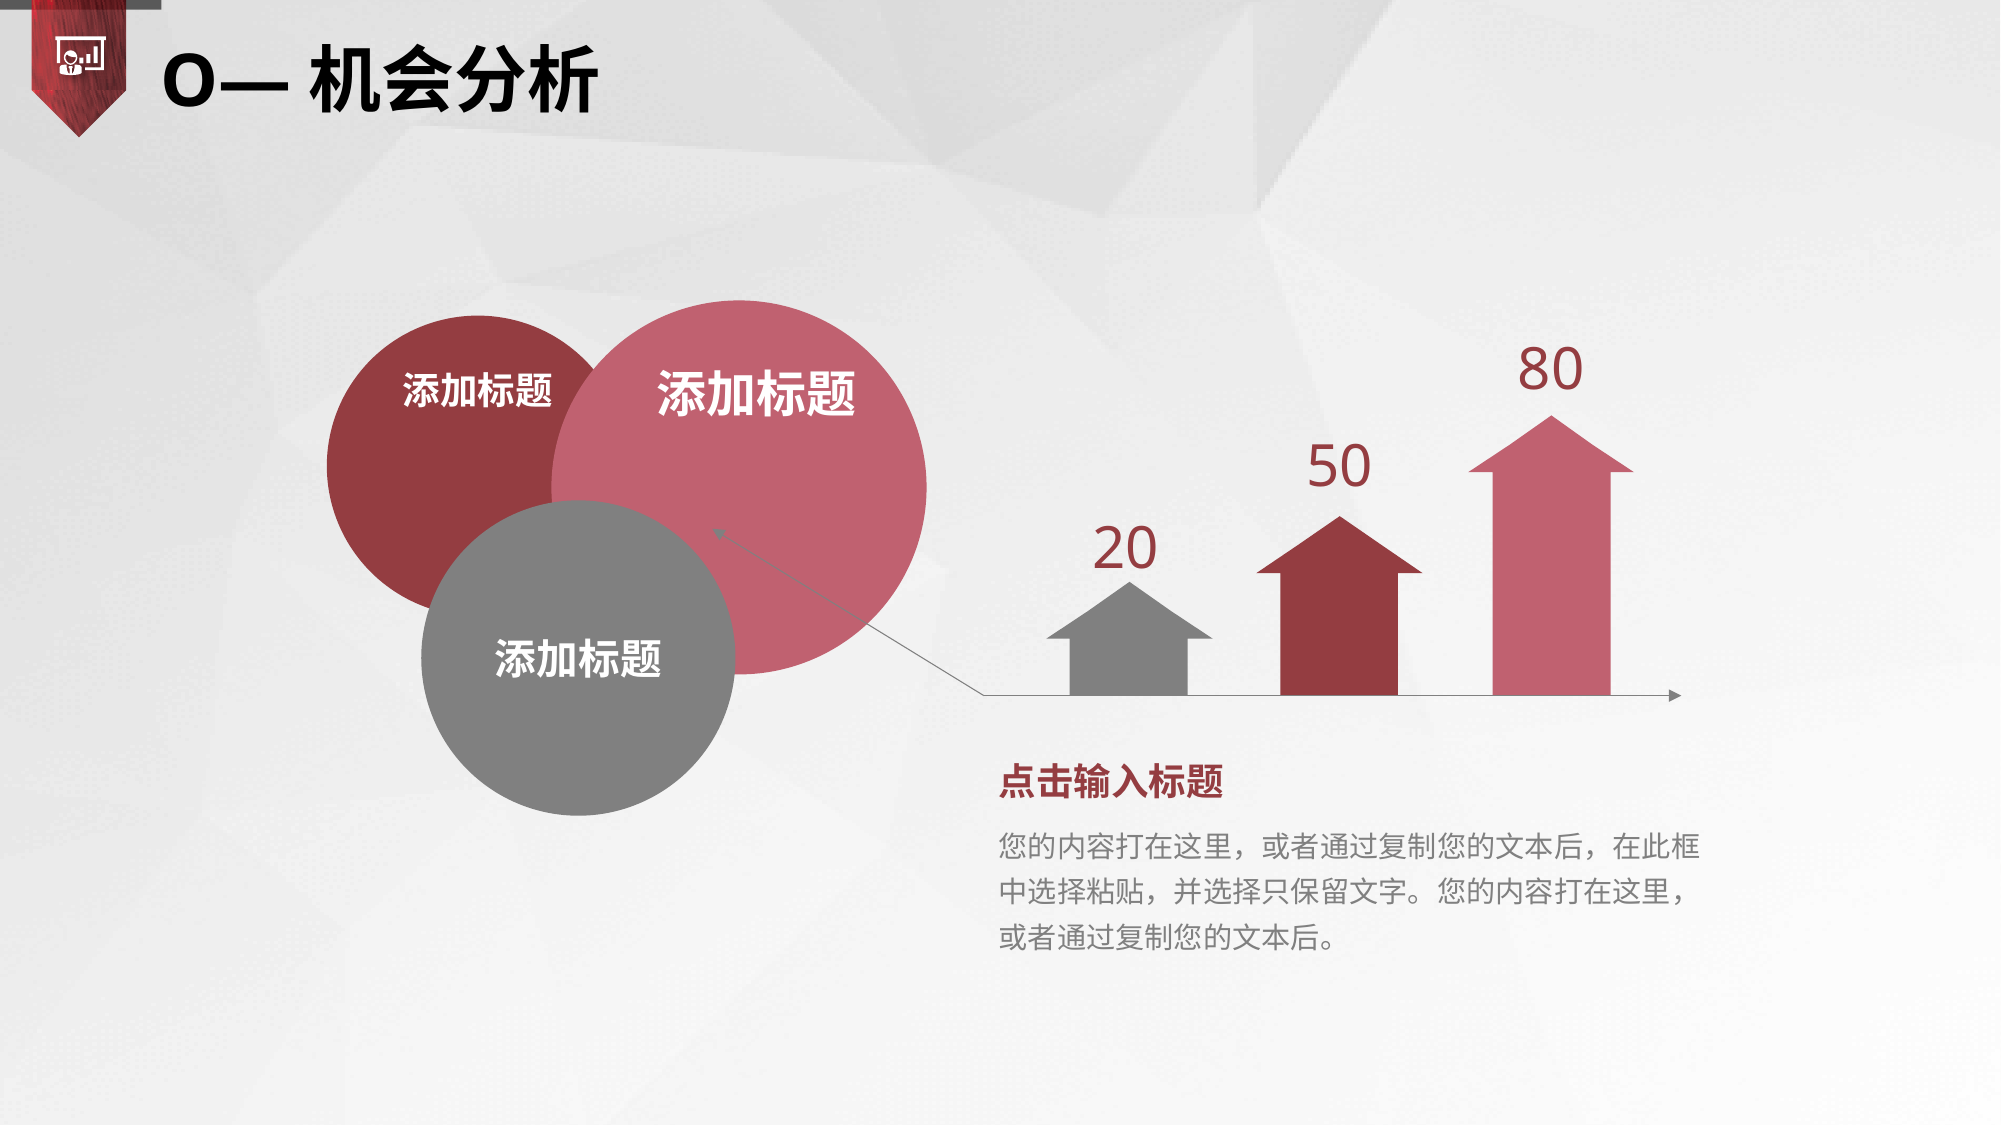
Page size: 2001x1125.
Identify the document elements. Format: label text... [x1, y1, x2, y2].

text_box 添加标题 [551, 300, 927, 573]
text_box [712, 528, 984, 696]
text_box 您的内容打在这里，或者通过复制您的文本后，在此框中选择粘贴，并选择只保留文字。您的内容打在这里，或者通过复制您的文本后。 [983, 810, 1739, 962]
text_box 添加标题 [326, 315, 593, 609]
text_box O—机会分析 [149, 28, 891, 128]
text_box 20 [1077, 502, 1174, 588]
text_box 添加标题 [421, 500, 731, 816]
text_box 50 [1291, 421, 1388, 506]
text_box 点击输入标题 [983, 759, 1441, 810]
text_box 80 [1502, 324, 1600, 409]
picture [0, 0, 2001, 1125]
text_box [1046, 588, 1213, 695]
text_box [1256, 516, 1423, 695]
text_box [1468, 415, 1635, 695]
